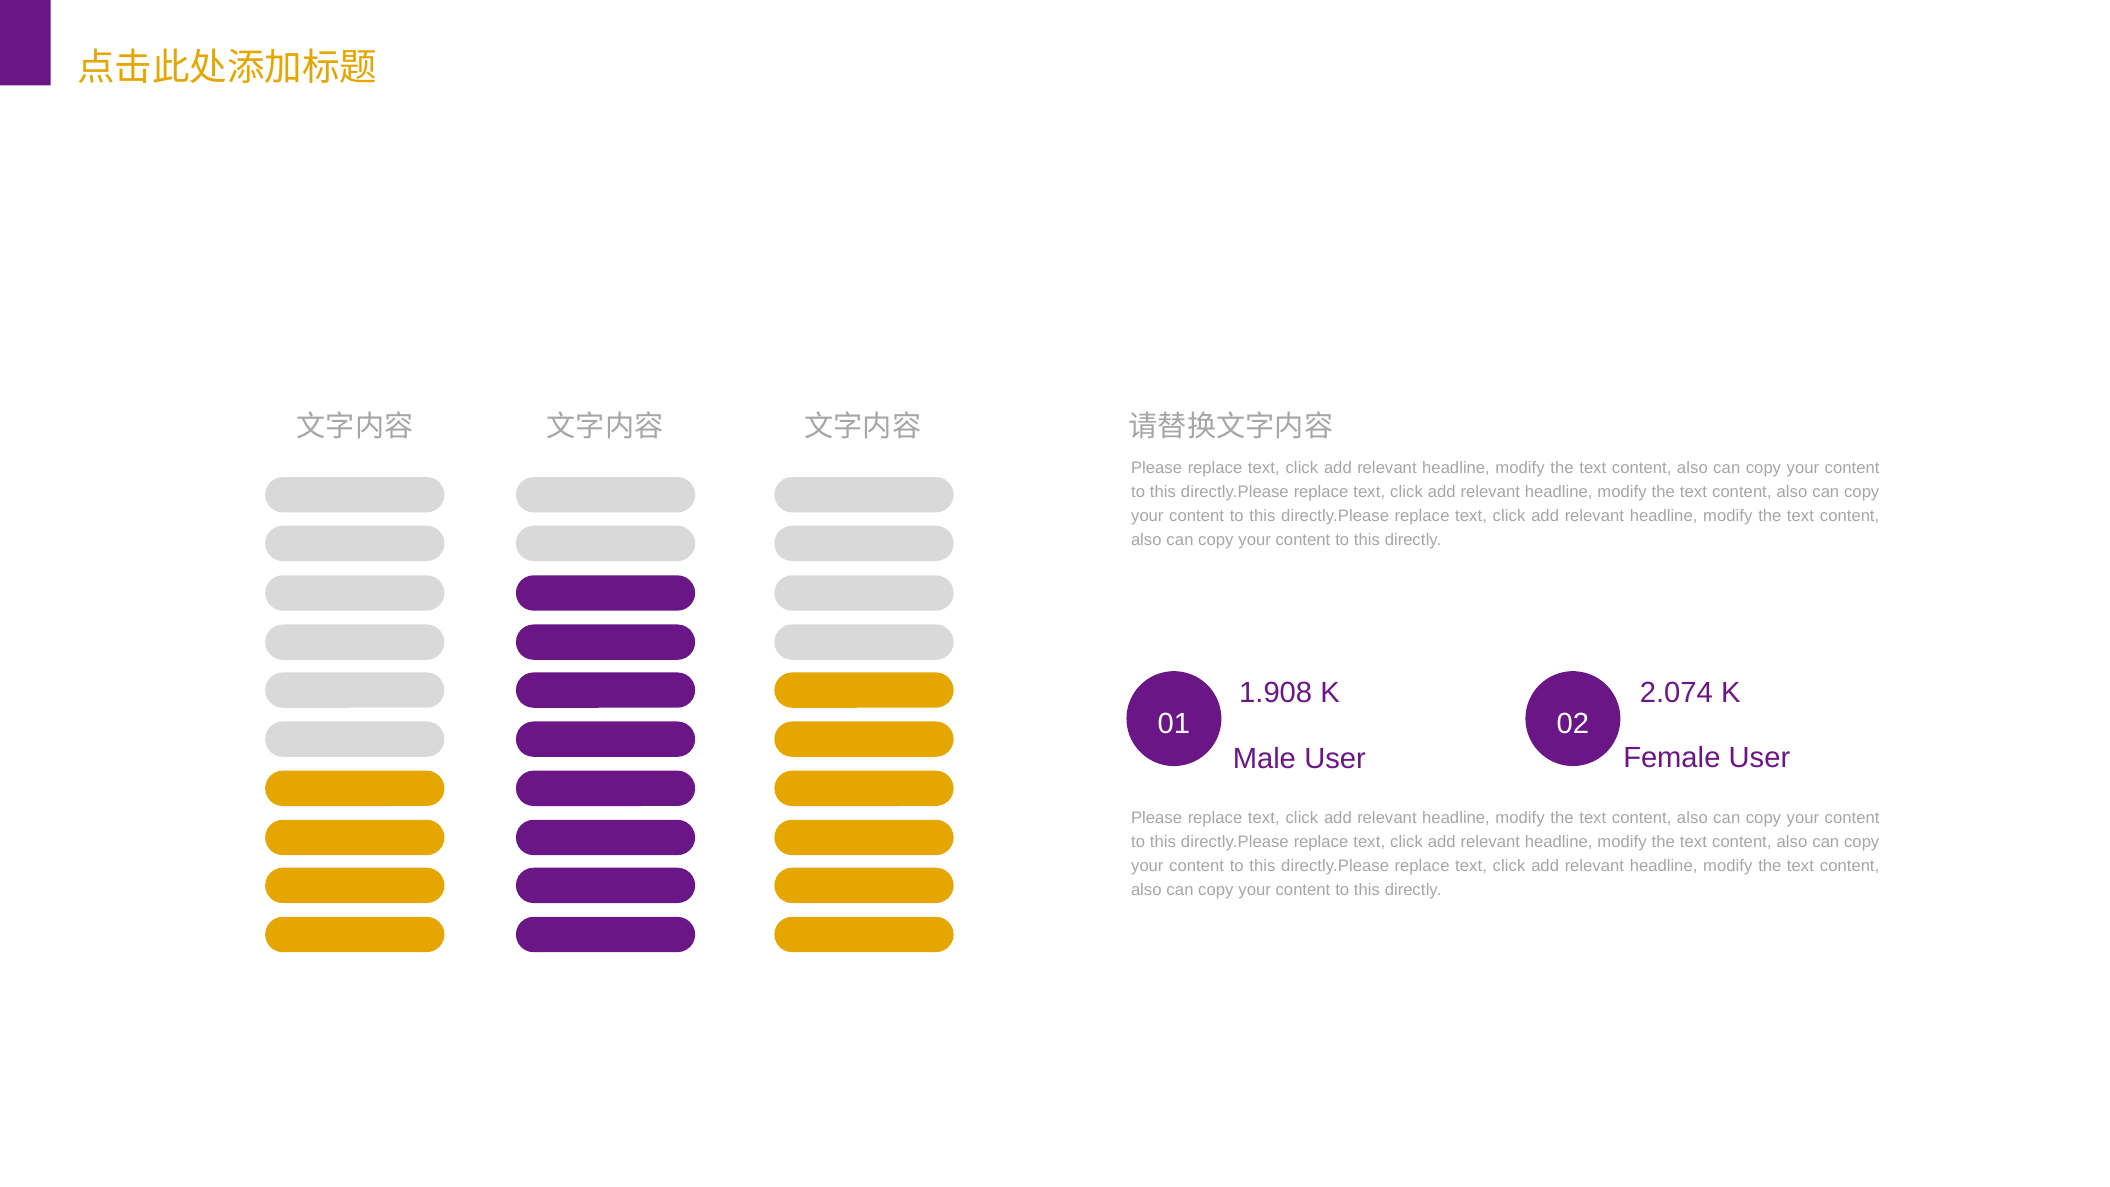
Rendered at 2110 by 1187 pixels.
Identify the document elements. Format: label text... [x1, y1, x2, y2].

text_box [515, 867, 696, 904]
text_box 文字内容 [781, 407, 944, 443]
text_box Male User [1232, 732, 1367, 775]
text_box [515, 819, 696, 856]
text_box [773, 819, 955, 856]
text_box [264, 720, 445, 758]
text_box [264, 671, 445, 709]
text_box 2.074 K [1639, 666, 1741, 709]
text_box [515, 770, 696, 807]
text_box [515, 525, 696, 562]
text_box [264, 525, 445, 562]
text_box [773, 623, 955, 661]
text_box Please replace text, click add relevant headline, modify the text content, also can copy your content to this directly.Please replace text, click add relevant headline, modify the text content, also can copy your content to this directly.Please replace text, click add relevant headline, modify the text content, also can copy your content to this directly. [1130, 803, 1881, 899]
text_box 文字内容 [274, 407, 437, 443]
text_box 请替换文字内容 [1128, 400, 1801, 443]
text_box [773, 916, 955, 953]
text_box [264, 770, 445, 807]
text_box [515, 476, 696, 513]
text_box 01 [1125, 670, 1223, 768]
text_box [773, 476, 955, 513]
text_box 文字内容 [524, 407, 687, 443]
text_box [264, 819, 445, 856]
text_box [773, 525, 955, 562]
text_box [264, 476, 445, 513]
text_box [515, 671, 696, 709]
text_box Please replace text, click add relevant headline, modify the text content, also can copy your content to this directly.Please replace text, click add relevant headline, modify the text content, also can copy your content to this directly.Please replace text, click add relevant headline, modify the text content, also can copy your content to this directly. [1130, 453, 1881, 550]
text_box [515, 916, 696, 953]
text_box 点击此处添加标题 [62, 35, 417, 94]
text_box [515, 623, 696, 661]
text_box [773, 671, 955, 709]
text_box [264, 916, 445, 953]
text_box [264, 623, 445, 661]
text_box 1.908 K [1239, 666, 1341, 709]
text_box [515, 720, 696, 758]
text_box [773, 574, 955, 612]
text_box [773, 720, 955, 758]
text_box [264, 867, 445, 904]
text_box [773, 770, 955, 807]
text_box 02 [1524, 670, 1622, 768]
text_box [773, 867, 955, 904]
text_box Female User [1623, 730, 1791, 773]
text_box [264, 574, 445, 612]
text_box [515, 574, 696, 612]
